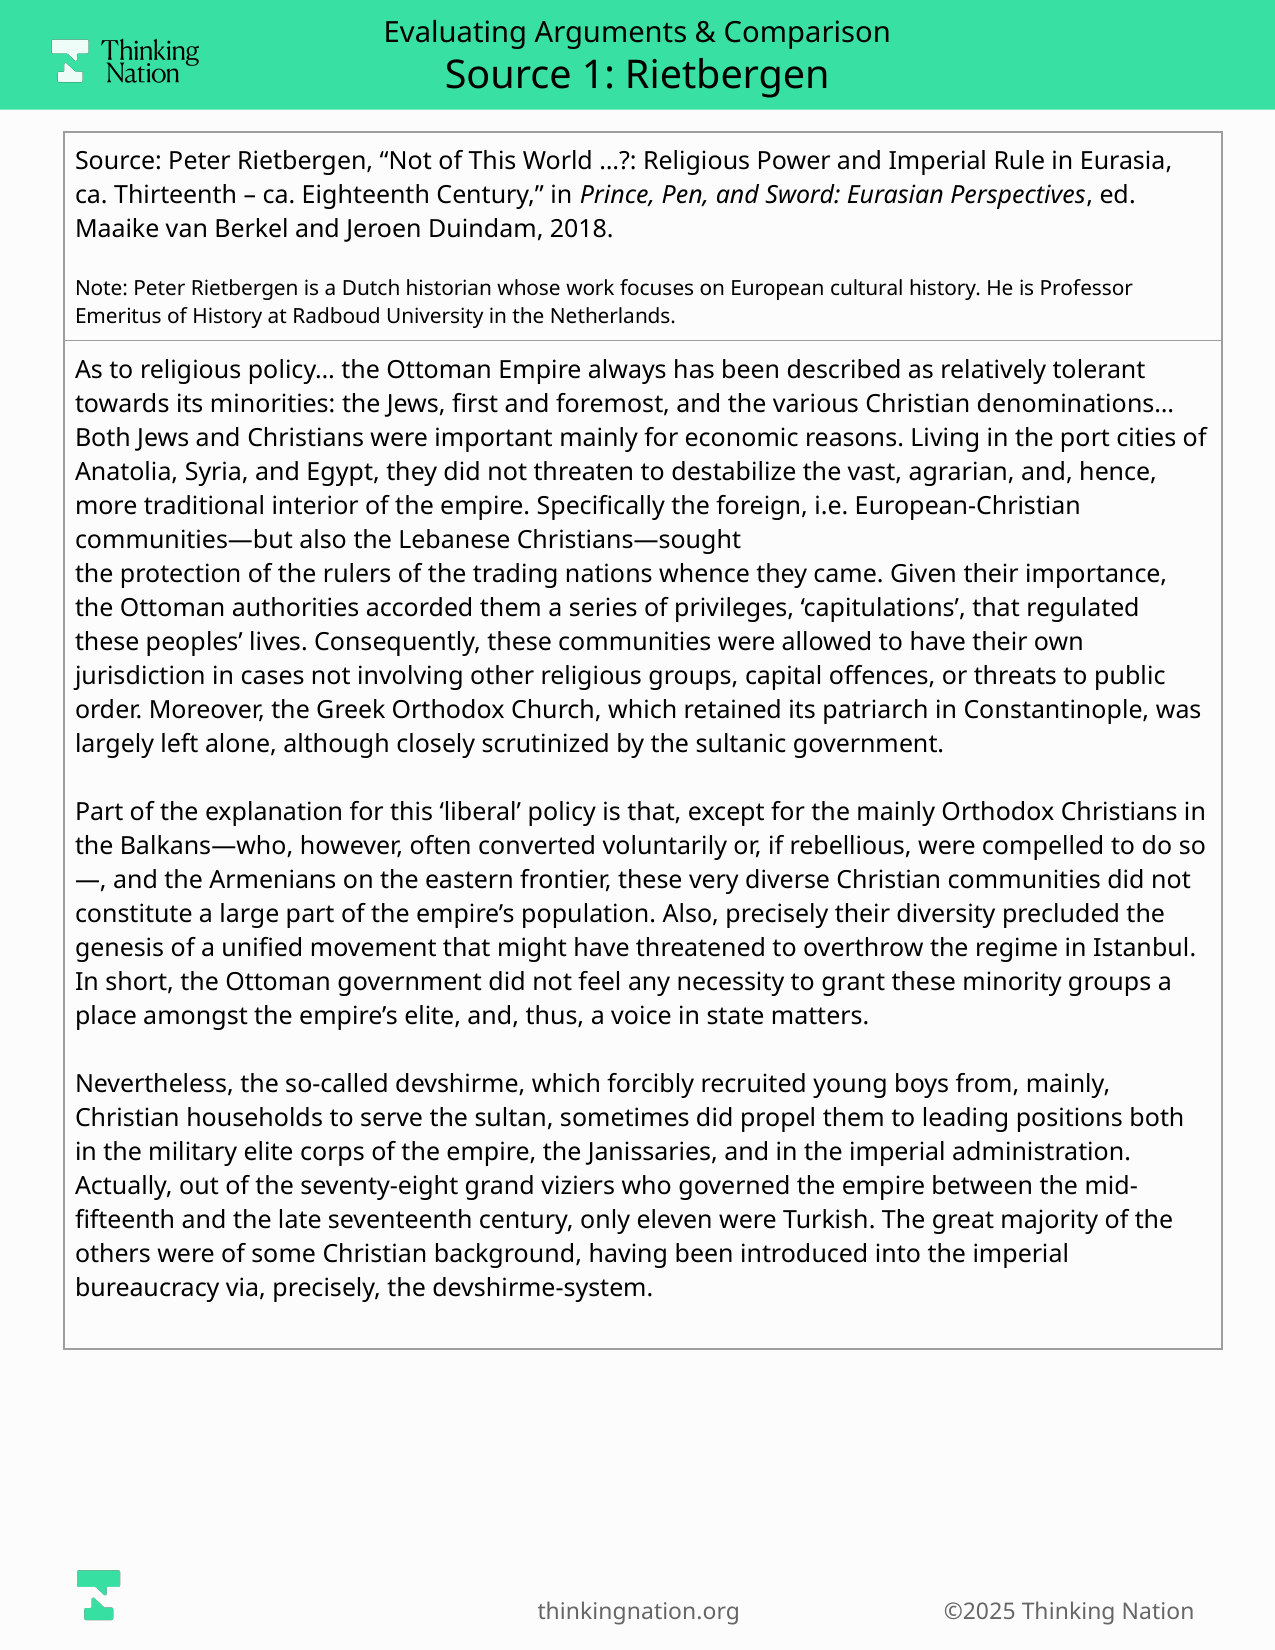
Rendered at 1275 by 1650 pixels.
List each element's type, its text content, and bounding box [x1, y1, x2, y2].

text_box ©2025 Thinking Nation [909, 1580, 1211, 1632]
table_header Source: Peter Rietbergen, “Not of This World …?: Religious Power and Imperial Rule in Eurasia, ca. Thirteenth – ca. Eighteenth Century,” in Prince, Pen, and Sword: Eurasian Perspectives, ed. Maaike van Berkel and Jeroen Duindam, 2018. Note: Peter Rietbergen is a Dutch historian whose work focuses on European cultural history. He is Professor Emeritus of History at Radboud University in the Netherlands. [65, 133, 1221, 340]
picture [63, 1560, 133, 1630]
table_cell As to religious policy… the Ottoman Empire always has been described as relatively tolerant towards its minorities: the Jews, first and foremost, and the various Christian denominations… Both Jews and Christians were important mainly for economic reasons. Living in the port cities of Anatolia, Syria, and Egypt, they did not threaten to destabilize the vast, agrarian, and, hence, more traditional interior of the empire. Specifically the foreign, i.e. European-Christian communities—but also the Lebanese Christians—sought the protection of the rulers of the trading nations whence they came. Given their importance, the Ottoman authorities accorded them a series of privileges, ‘capitulations’, that regulated these peoples’ lives. Consequently, these communities were allowed to have their own jurisdiction in cases not involving other religious groups, capital offences, or threats to public order. Moreover, the Greek Orthodox Church, which retained its patriarch in Constantinople, was largely left alone, although closely scrutinized by the sultanic government. Part of the explanation for this ‘liberal’ policy is that, except for the mainly Orthodox Christians in the Balkans—who, however, often converted voluntarily or, if rebellious, were compelled to do so—, and the Armenians on the eastern frontier, these very diverse Christian communities did not constitute a large part of the empire’s population. Also, precisely their diversity precluded the genesis of a unified movement that might have threatened to overthrow the regime in Istanbul. In short, the Ottoman government did not feel any necessity to grant these minority groups a place amongst the empire’s elite, and, thus, a voice in state matters. Nevertheless, the so-called devshirme, which forcibly recruited young boys from, mainly, Christian households to serve the sultan, sometimes did propel them to leading positions both in the military elite corps of the empire, the Janissaries, and in the imperial administration. Actually, out of the seventy-eight grand viziers who governed the empire between the mid-fifteenth and the late seventeenth century, only eleven were Turkish. The great majority of the others were of some Christian background, having been introduced into the imperial bureaucracy via, precisely, the devshirme-system. [65, 341, 1221, 1348]
text_box Evaluating Arguments & Comparison Source 1: Rietbergen [0, 0, 1275, 110]
picture [35, 25, 205, 96]
text_box thinkingnation.org [488, 1580, 790, 1632]
